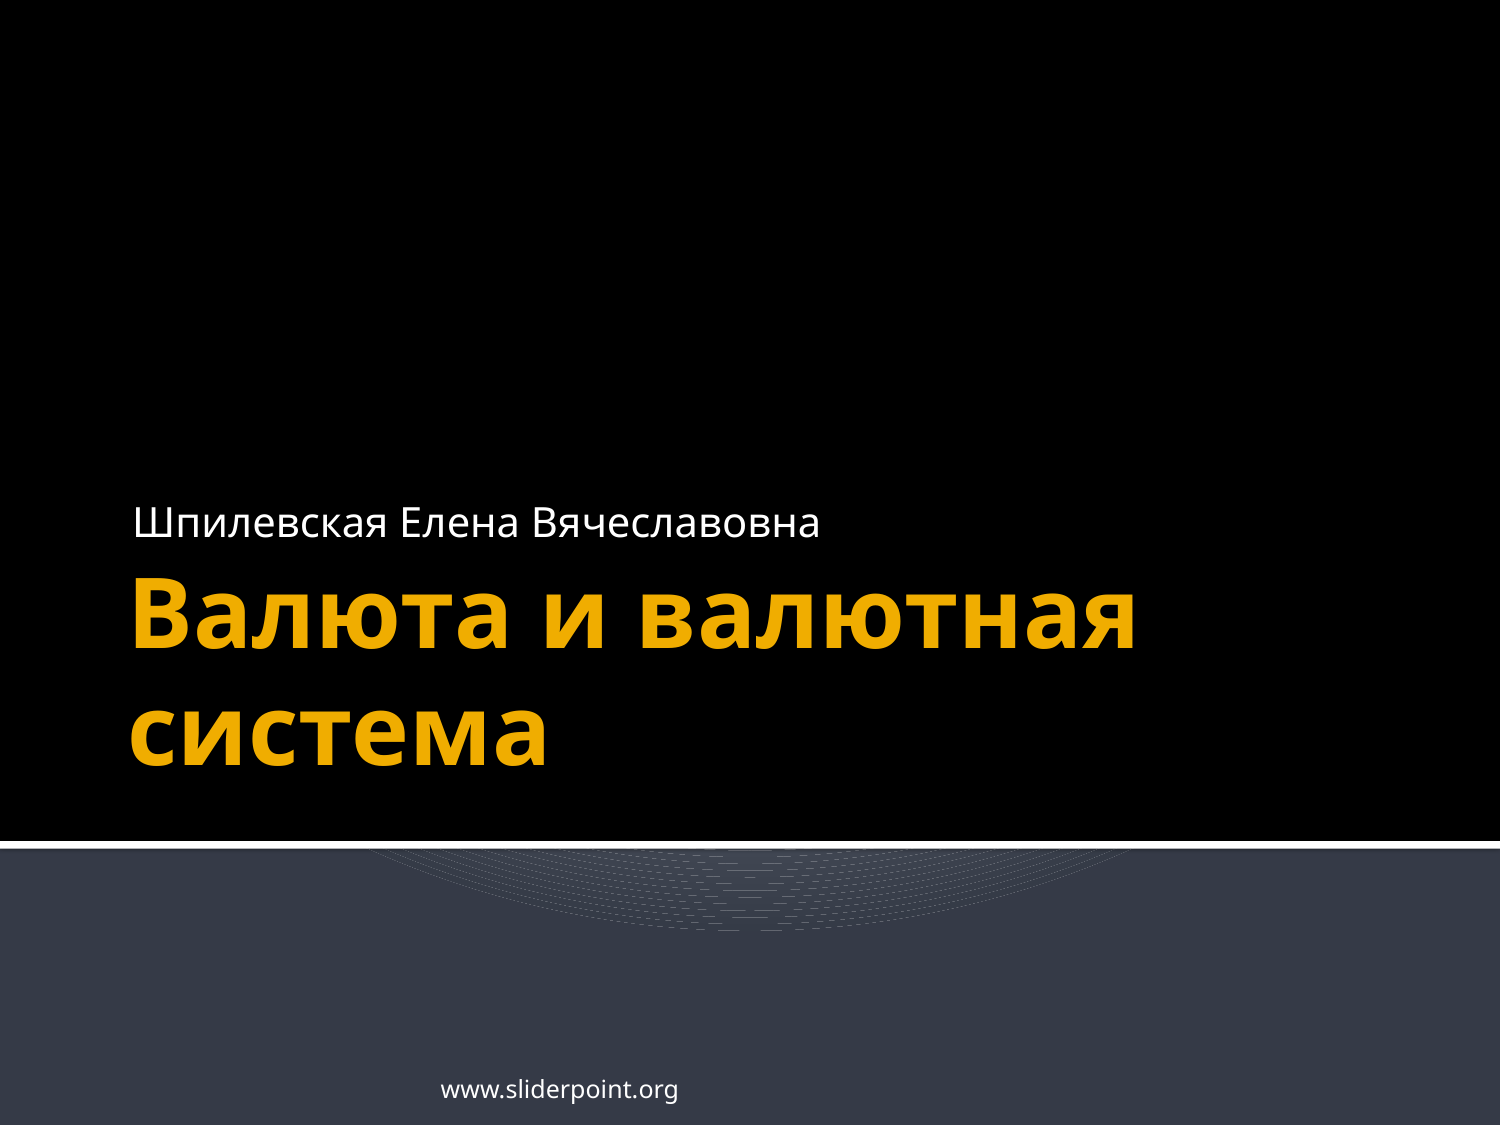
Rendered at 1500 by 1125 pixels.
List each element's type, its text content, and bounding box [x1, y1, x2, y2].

footer www.sliderpoint.org [433, 1062, 1337, 1108]
subtitle Шпилевская Елена Вячеславовна [112, 299, 1438, 546]
title Валюта и валютная система [112, 550, 1438, 825]
